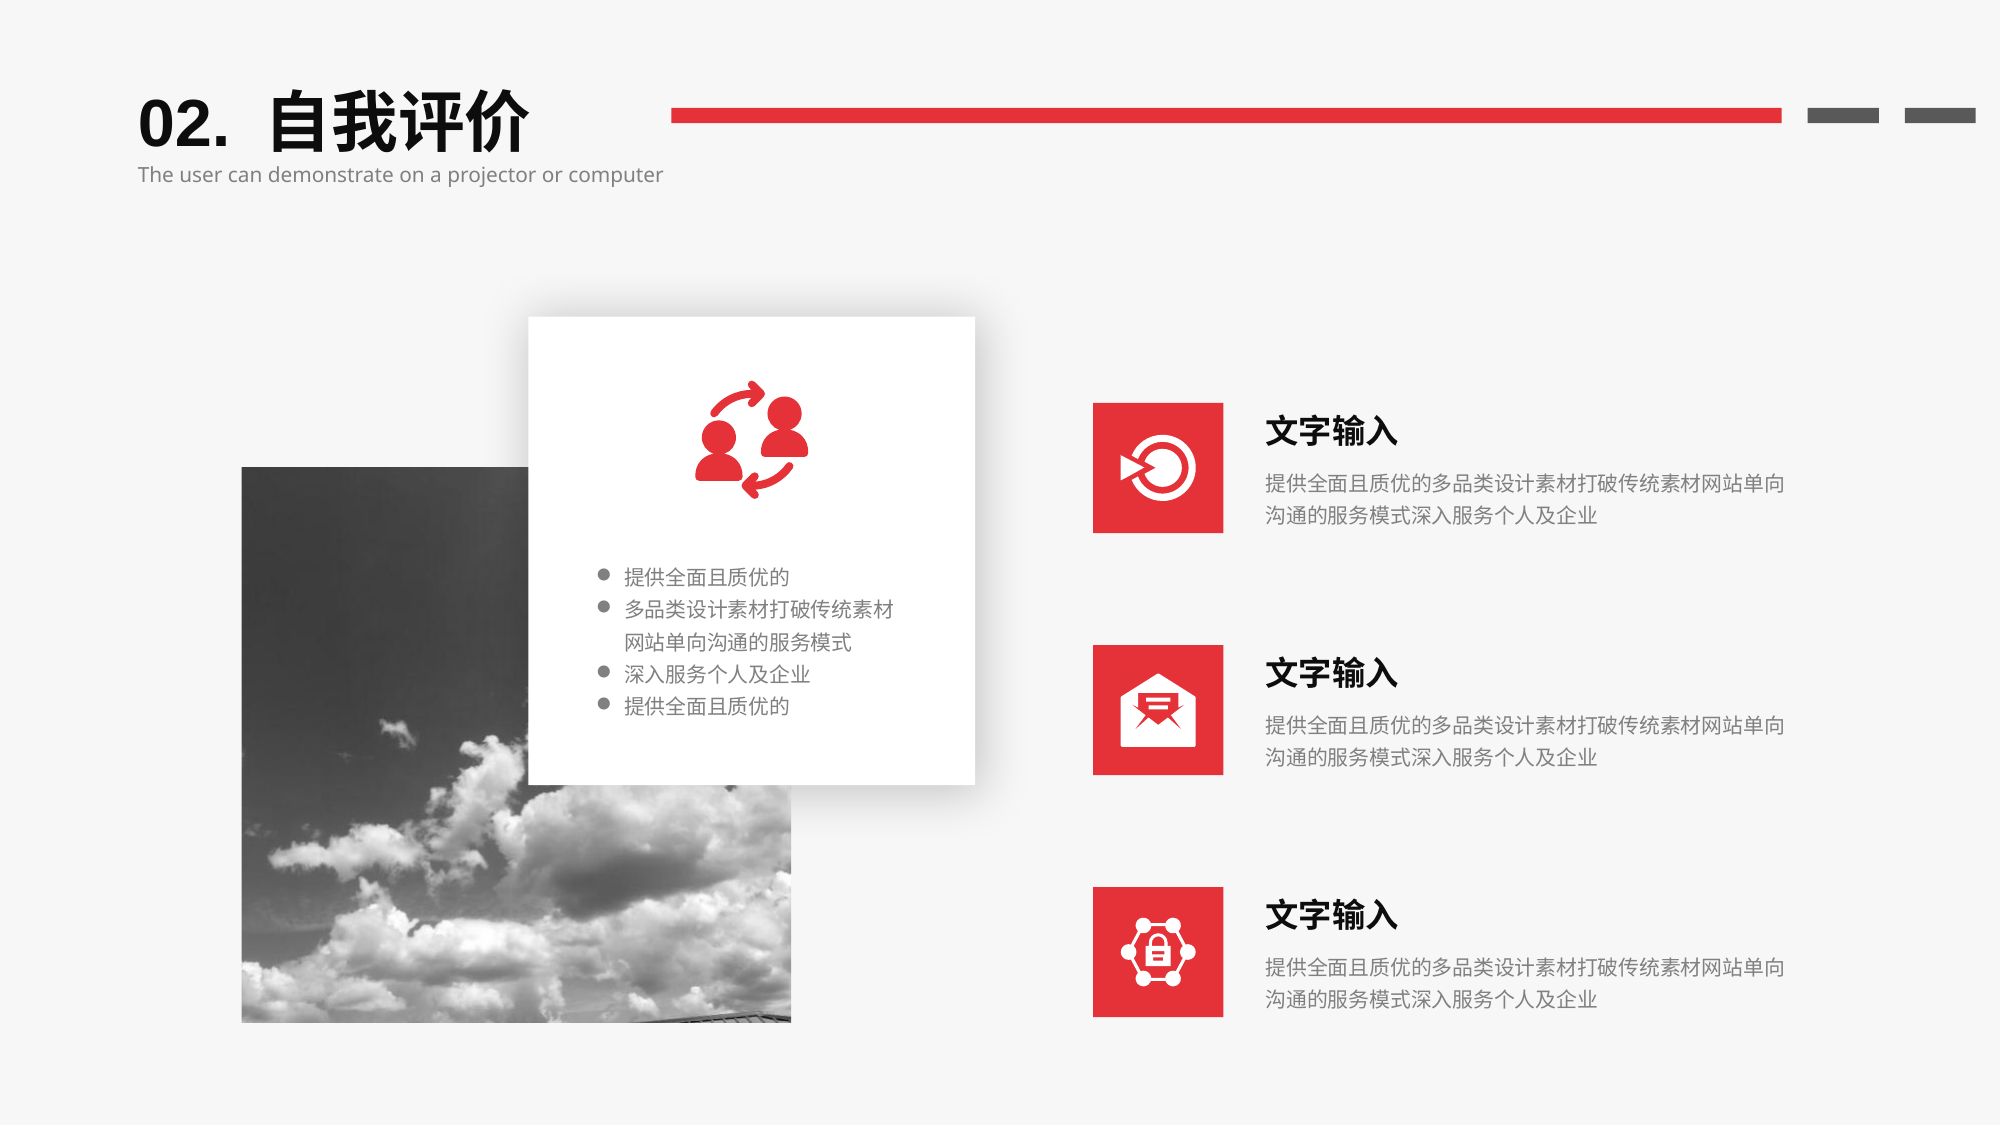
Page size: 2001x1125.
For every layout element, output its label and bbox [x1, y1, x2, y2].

text_box [1904, 107, 1977, 124]
text_box [1093, 645, 1224, 776]
picture [241, 467, 792, 1023]
text_box [1093, 402, 1224, 534]
text_box [1250, 402, 1801, 537]
text_box [1250, 644, 1801, 779]
text_box [1250, 886, 1801, 1021]
text_box [1807, 107, 1880, 124]
text_box [528, 316, 976, 786]
text_box [932, 107, 1783, 124]
text_box [1093, 886, 1224, 1018]
text_box [123, 72, 932, 195]
